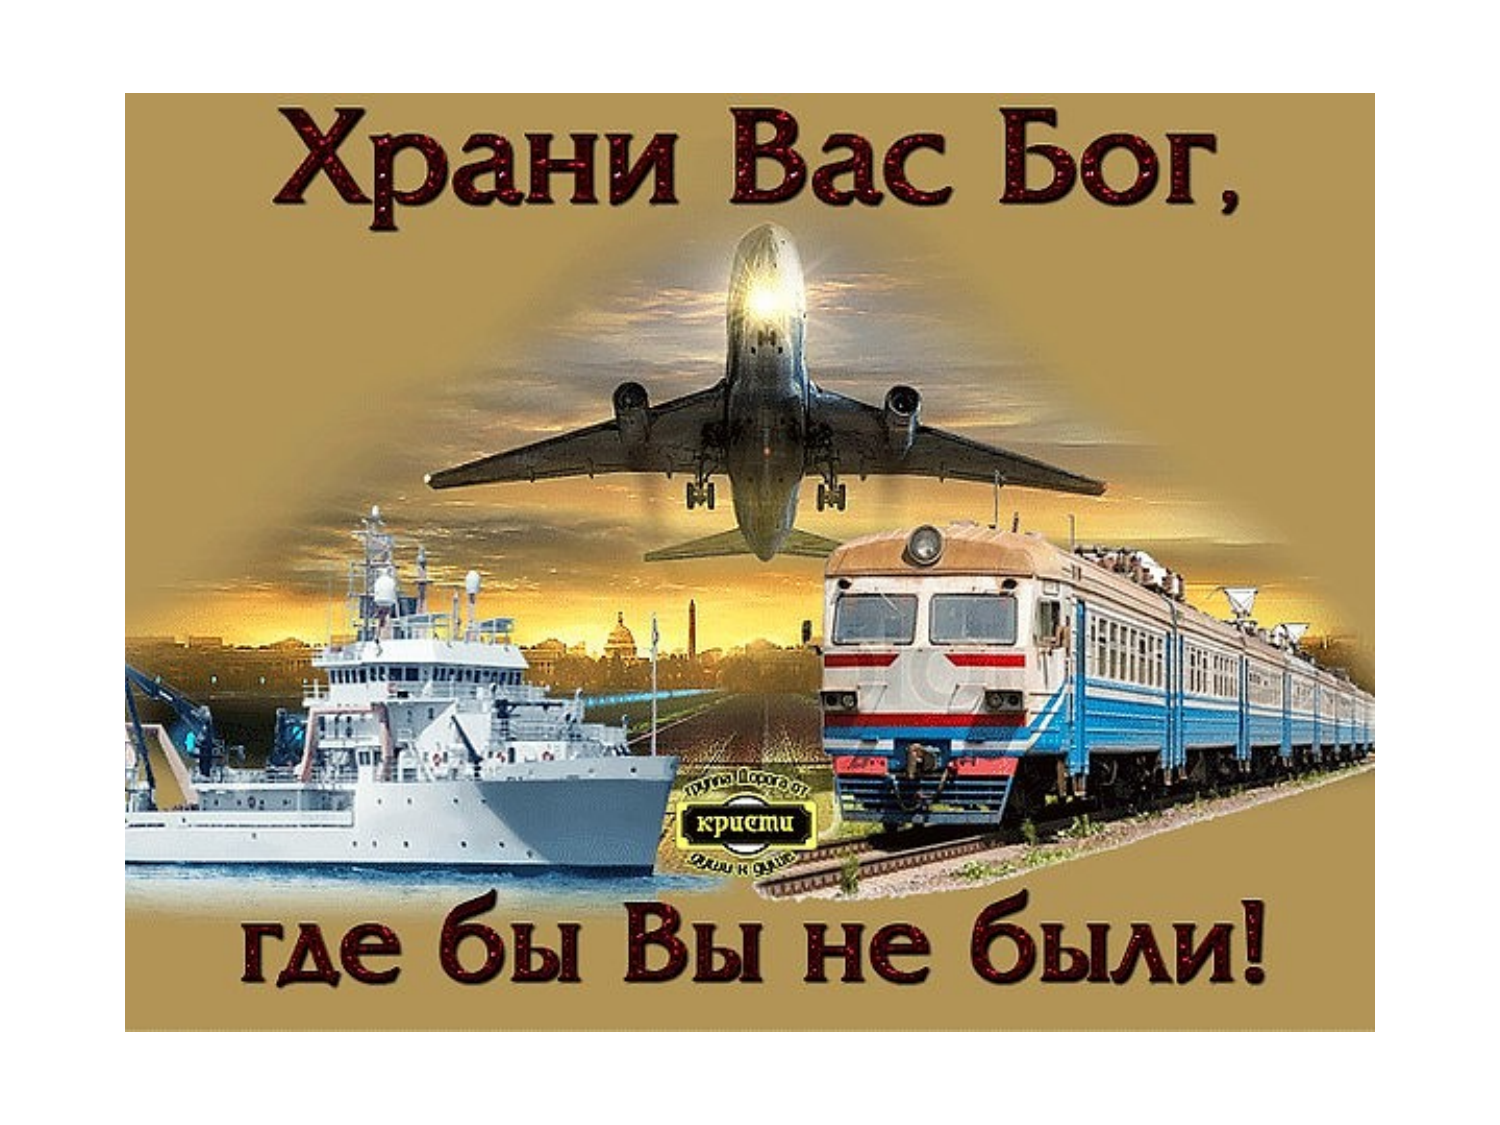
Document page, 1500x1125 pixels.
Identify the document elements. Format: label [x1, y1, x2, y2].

picture [124, 93, 1376, 1032]
